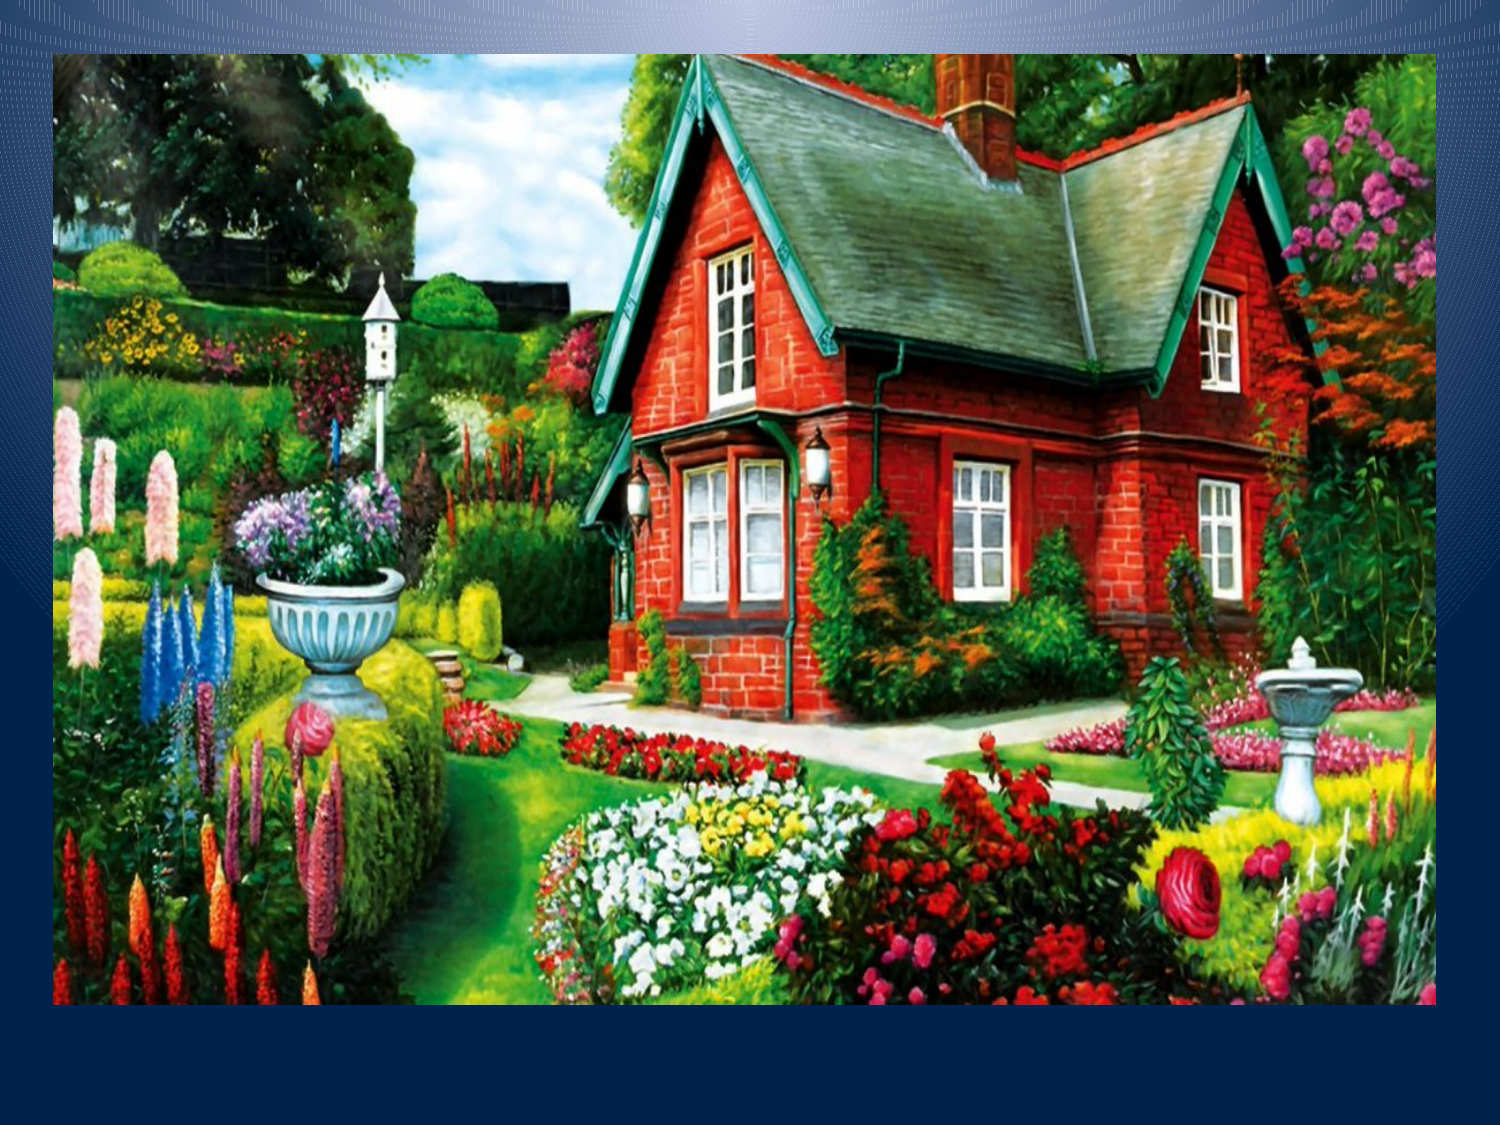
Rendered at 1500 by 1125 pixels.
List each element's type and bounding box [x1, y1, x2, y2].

list [52, 54, 1436, 1006]
